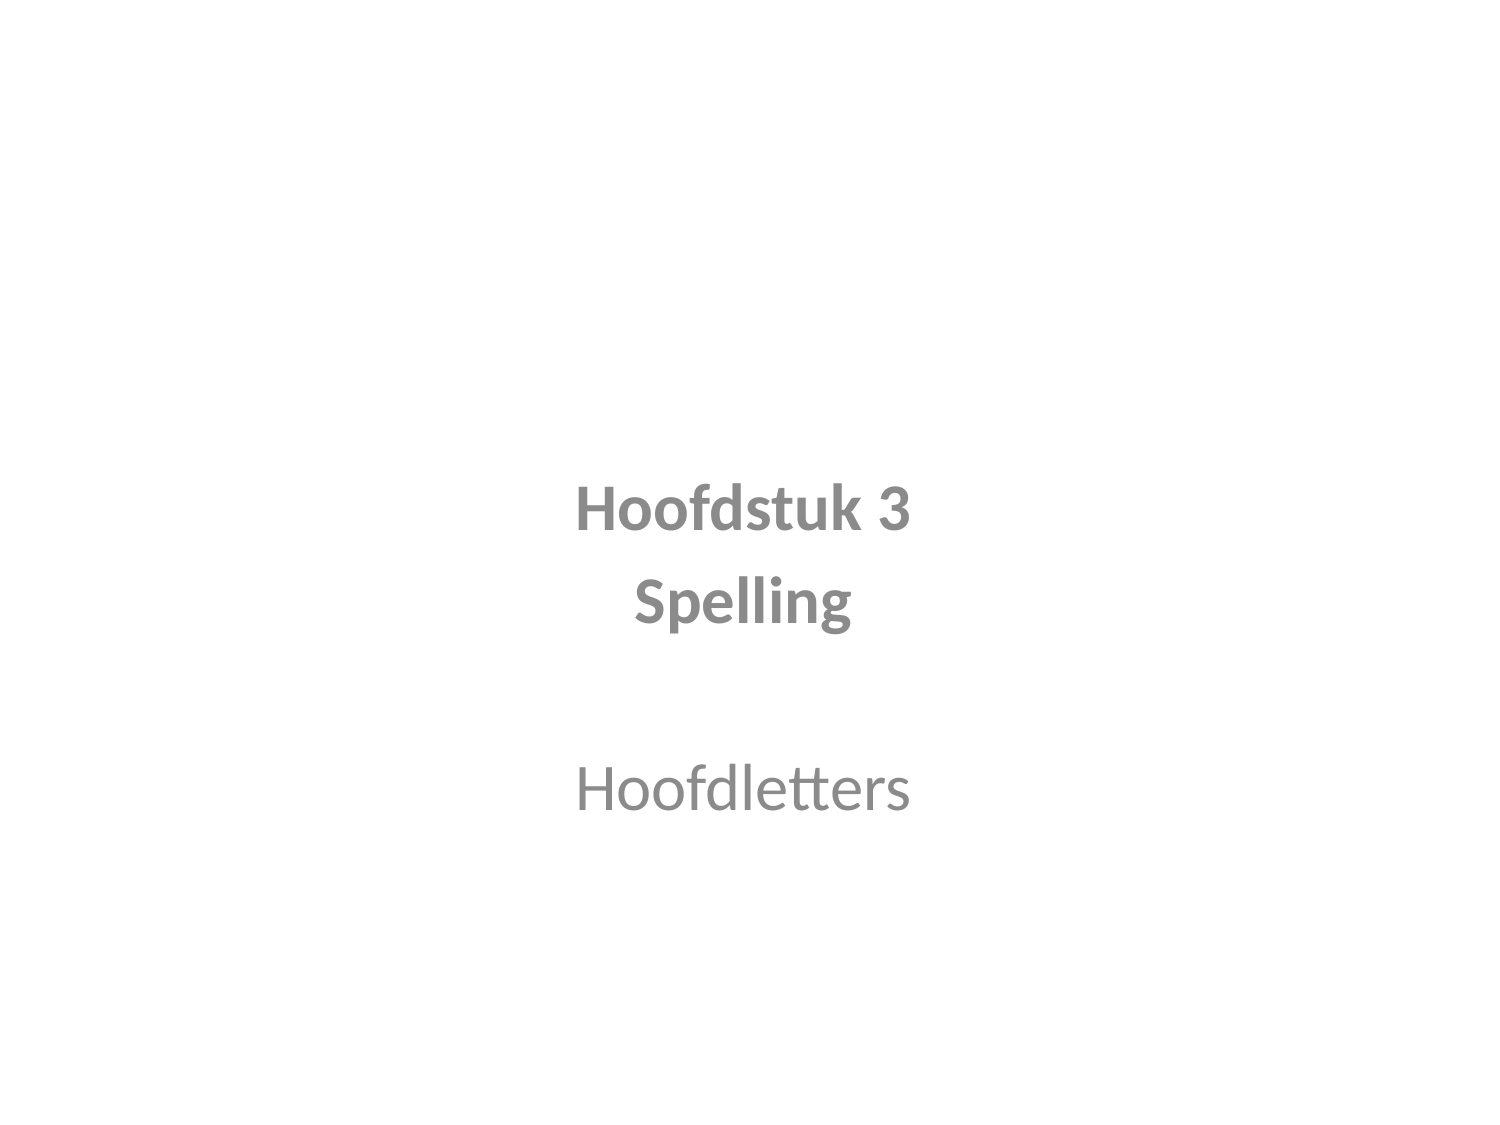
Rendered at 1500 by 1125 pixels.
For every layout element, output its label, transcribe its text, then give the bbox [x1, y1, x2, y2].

subtitle Hoofdstuk 3 Spelling Hoofdletters [218, 456, 1269, 906]
